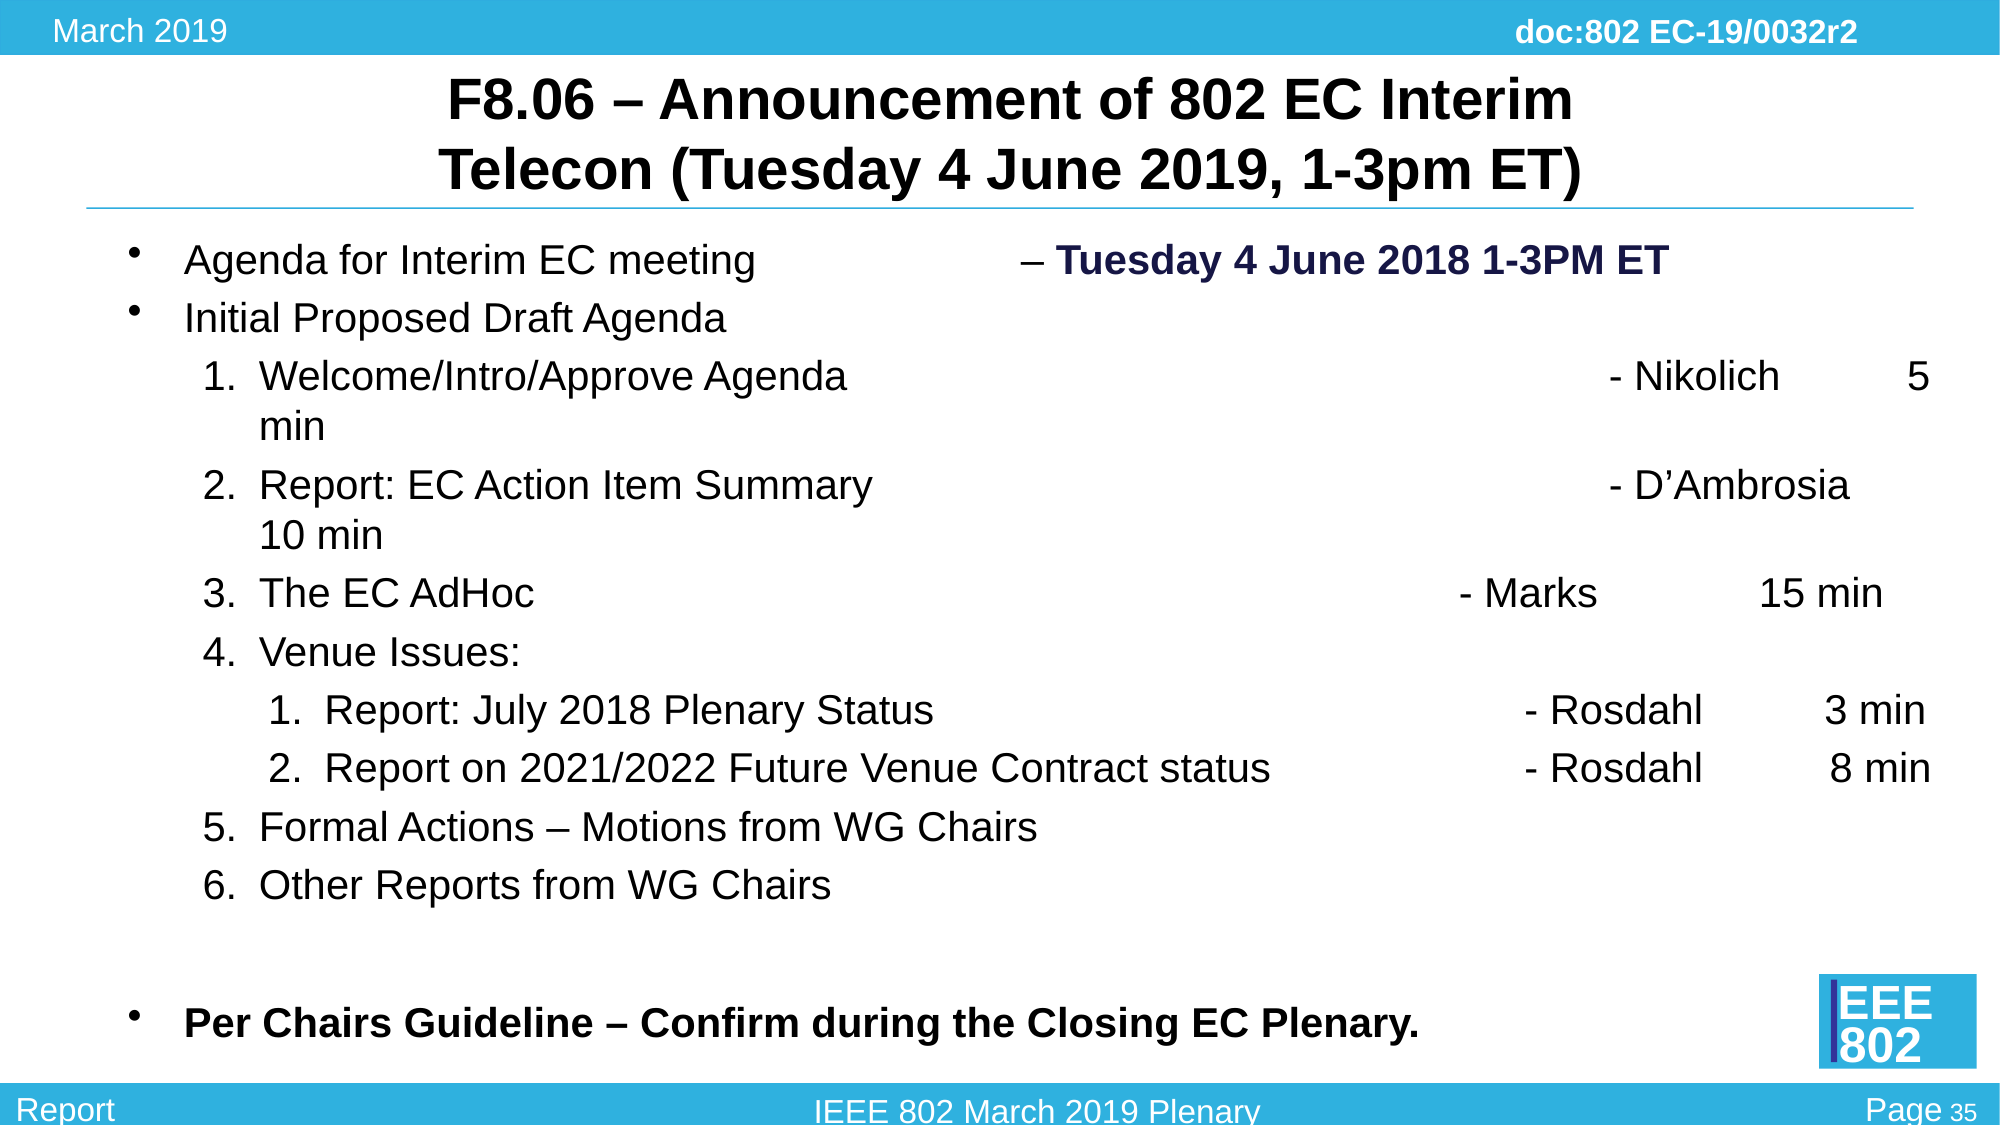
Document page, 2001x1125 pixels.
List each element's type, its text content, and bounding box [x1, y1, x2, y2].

list Agenda for Interim EC meeting – Tuesday 4 June 2018 1-3PM ET Initial Proposed Draft Agenda Welcome/Intro/Approve Agenda - Nikolich 5 min Report: EC Action Item Summary - D’Ambrosia 10 min The EC AdHoc - Marks 15 min Venue Issues: Report: July 2018 Plenary Status - Rosdahl 3 min Report on 2021/2022 Future Venue Contract status - Rosdahl 8 min Formal Actions – Motions from WG Chairs Other Reports from WG Chairs Per Chairs Guideline – Confirm during the Closing EC Plenary. [112, 224, 1963, 1075]
title F8.06 – Announcement of 802 EC Interim Telecon (Tuesday 4 June 2019, 1-3pm ET) [373, 56, 1649, 207]
